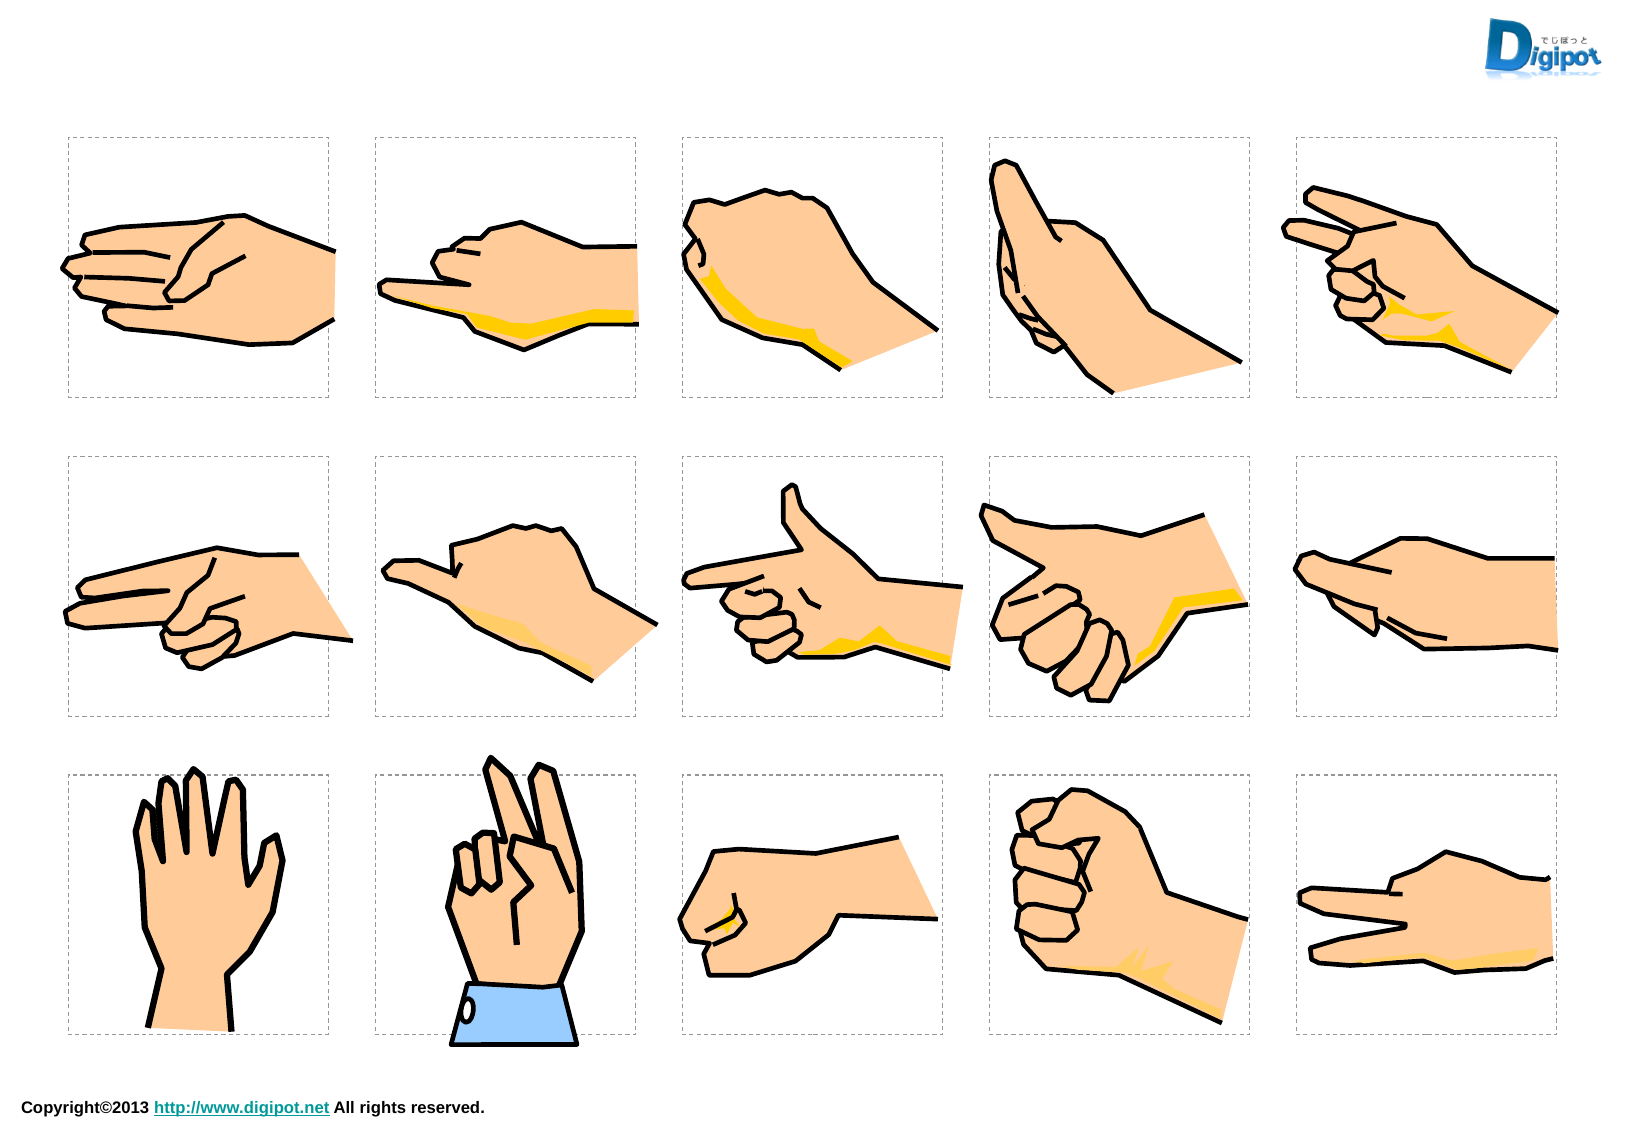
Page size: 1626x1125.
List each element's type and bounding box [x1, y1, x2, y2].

picture [1485, 18, 1602, 82]
text_box [683, 189, 939, 371]
text_box [1299, 851, 1554, 973]
text_box [382, 525, 658, 682]
text_box [980, 504, 1249, 702]
text_box [439, 756, 581, 1072]
text_box [61, 215, 336, 345]
text_box [990, 160, 1242, 394]
text_box [1282, 187, 1559, 373]
text_box [64, 547, 354, 670]
text_box [135, 769, 283, 1032]
text_box [683, 484, 964, 670]
text_box [378, 221, 640, 351]
text_box [1011, 789, 1249, 1024]
text_box [1294, 538, 1559, 651]
text_box [679, 836, 939, 976]
